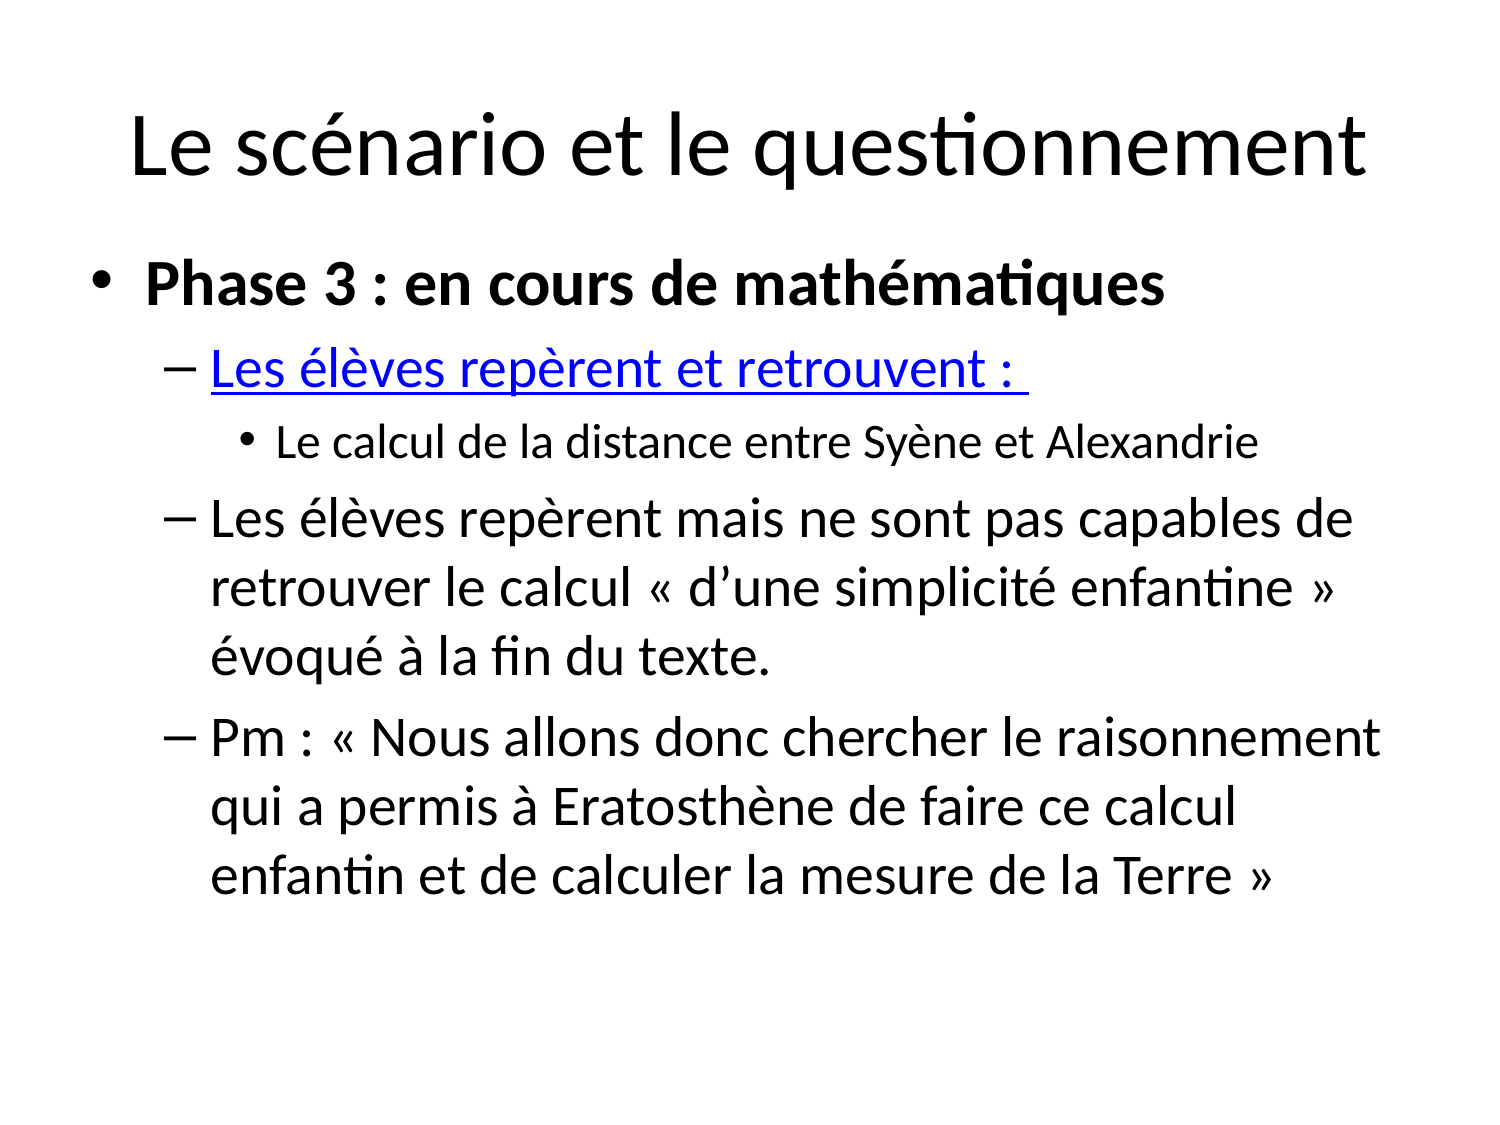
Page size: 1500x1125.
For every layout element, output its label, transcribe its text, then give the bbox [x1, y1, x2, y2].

title Le scénario et le questionnement [75, 45, 1425, 231]
list Phase 3 : en cours de mathématiques Les élèves repèrent et retrouvent : Le calcul de la distance entre Syène et Alexandrie Les élèves repèrent mais ne sont pas capables de retrouver le calcul « d’une simplicité enfantine » évoqué à la fin du texte. Pm : « Nous allons donc chercher le raisonnement qui a permis à Eratosthène de faire ce calcul enfantin et de calculer la mesure de la Terre » [75, 231, 1425, 917]
